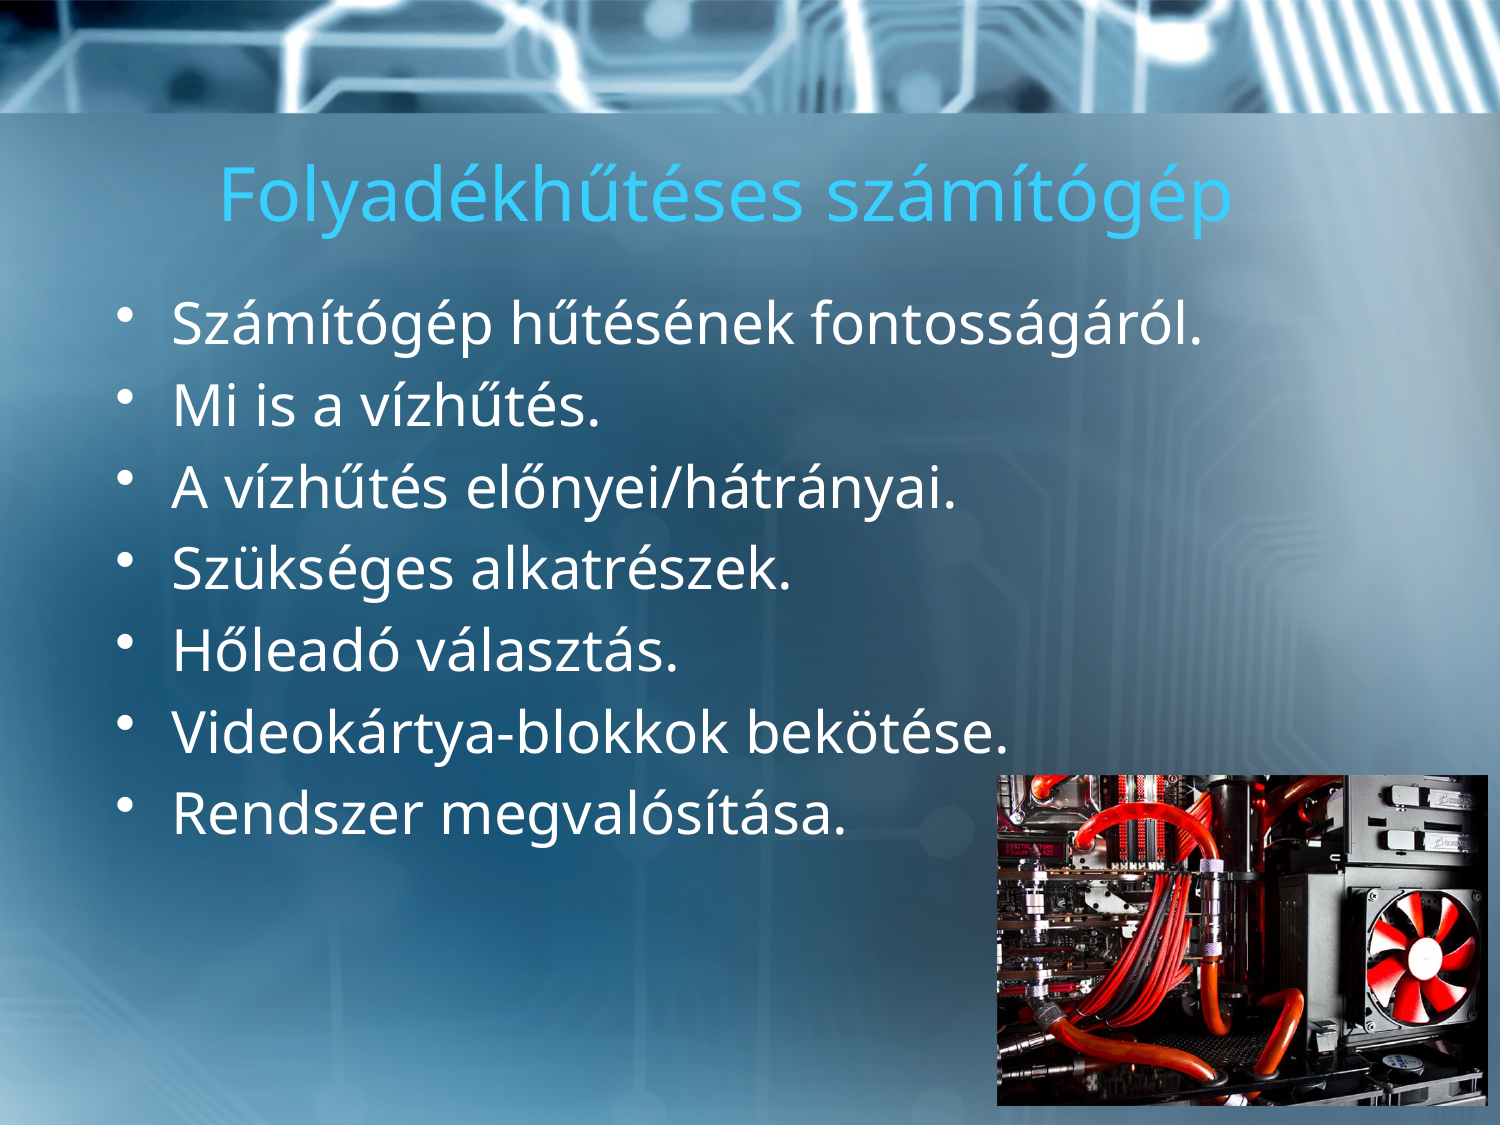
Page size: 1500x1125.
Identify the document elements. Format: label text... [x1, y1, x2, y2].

title Folyadékhűtéses számítógép [14, 132, 1439, 250]
list Számítógép hűtésének fontosságáról. Mi is a vízhűtés. A vízhűtés előnyei/hátrányai. Szükséges alkatrészek. Hőleadó választás. Videokártya-blokkok bekötése. Rendszer megvalósítása. [100, 278, 1301, 967]
picture [0, 0, 1500, 1125]
